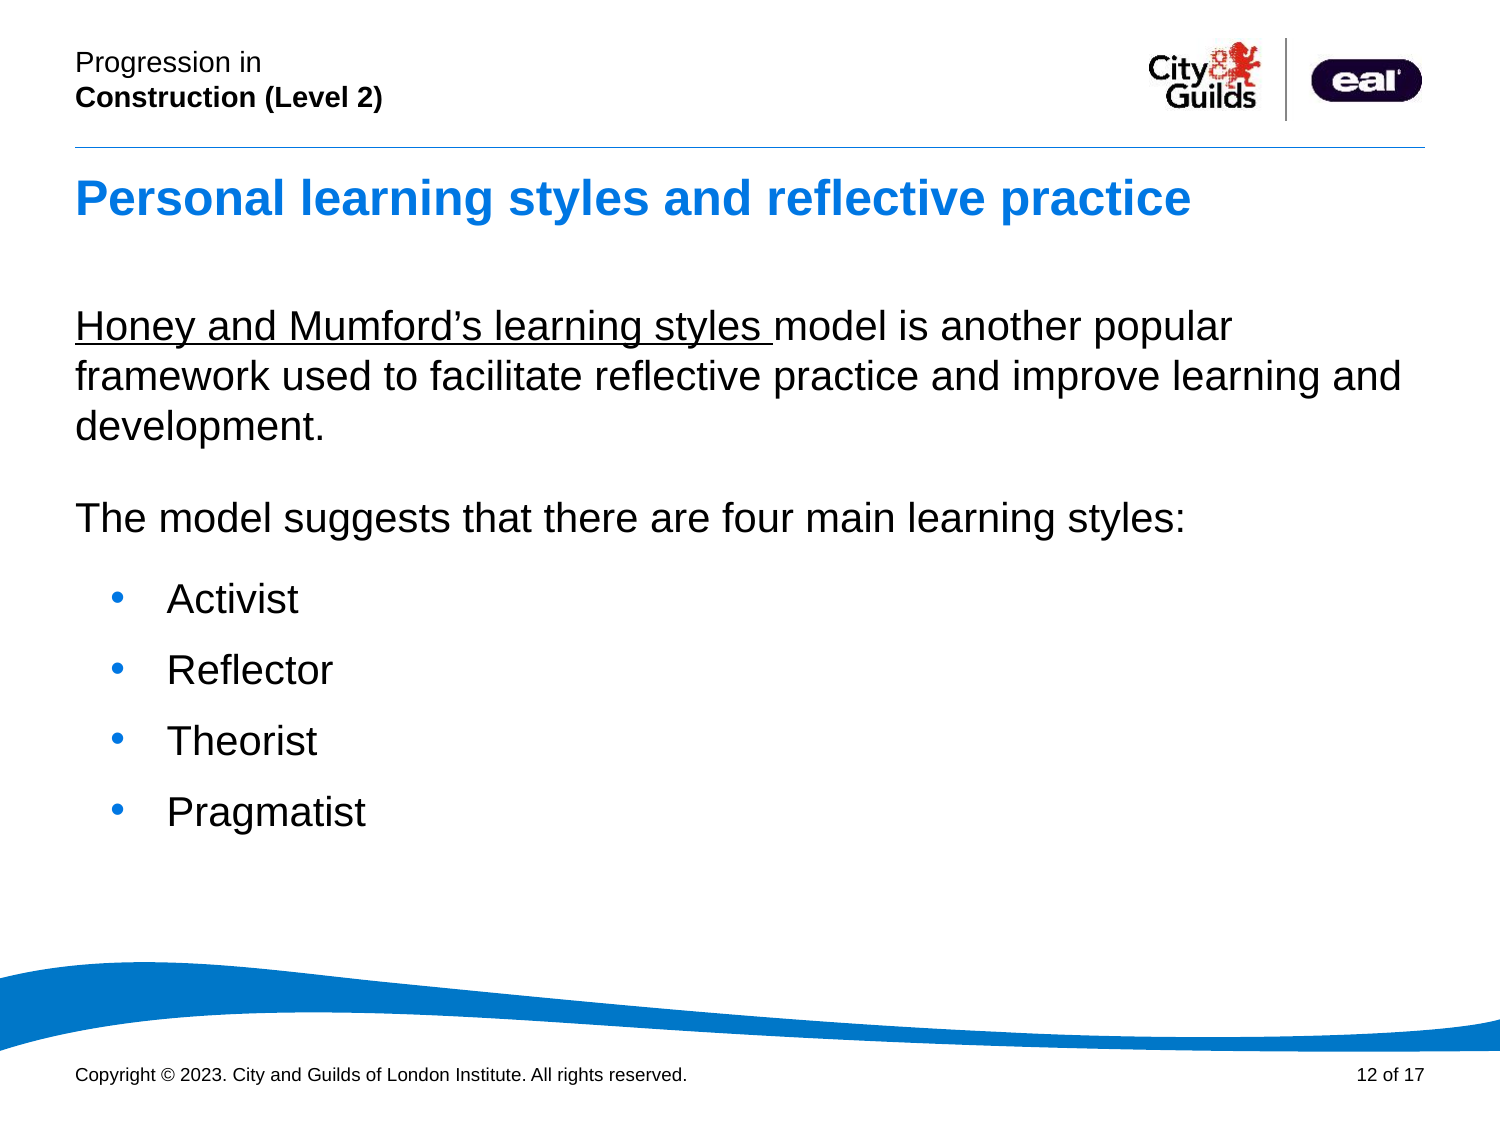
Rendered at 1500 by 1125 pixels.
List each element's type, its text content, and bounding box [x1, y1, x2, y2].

title Personal learning styles and reflective practice [74, 165, 1426, 229]
list Honey and Mumford’s learning styles model is another popular framework used to facilitate reflective practice and improve learning and development. The model suggests that there are four main learning styles: Activist Reflector Theorist Pragmatist [74, 298, 1426, 827]
picture [1149, 38, 1422, 121]
